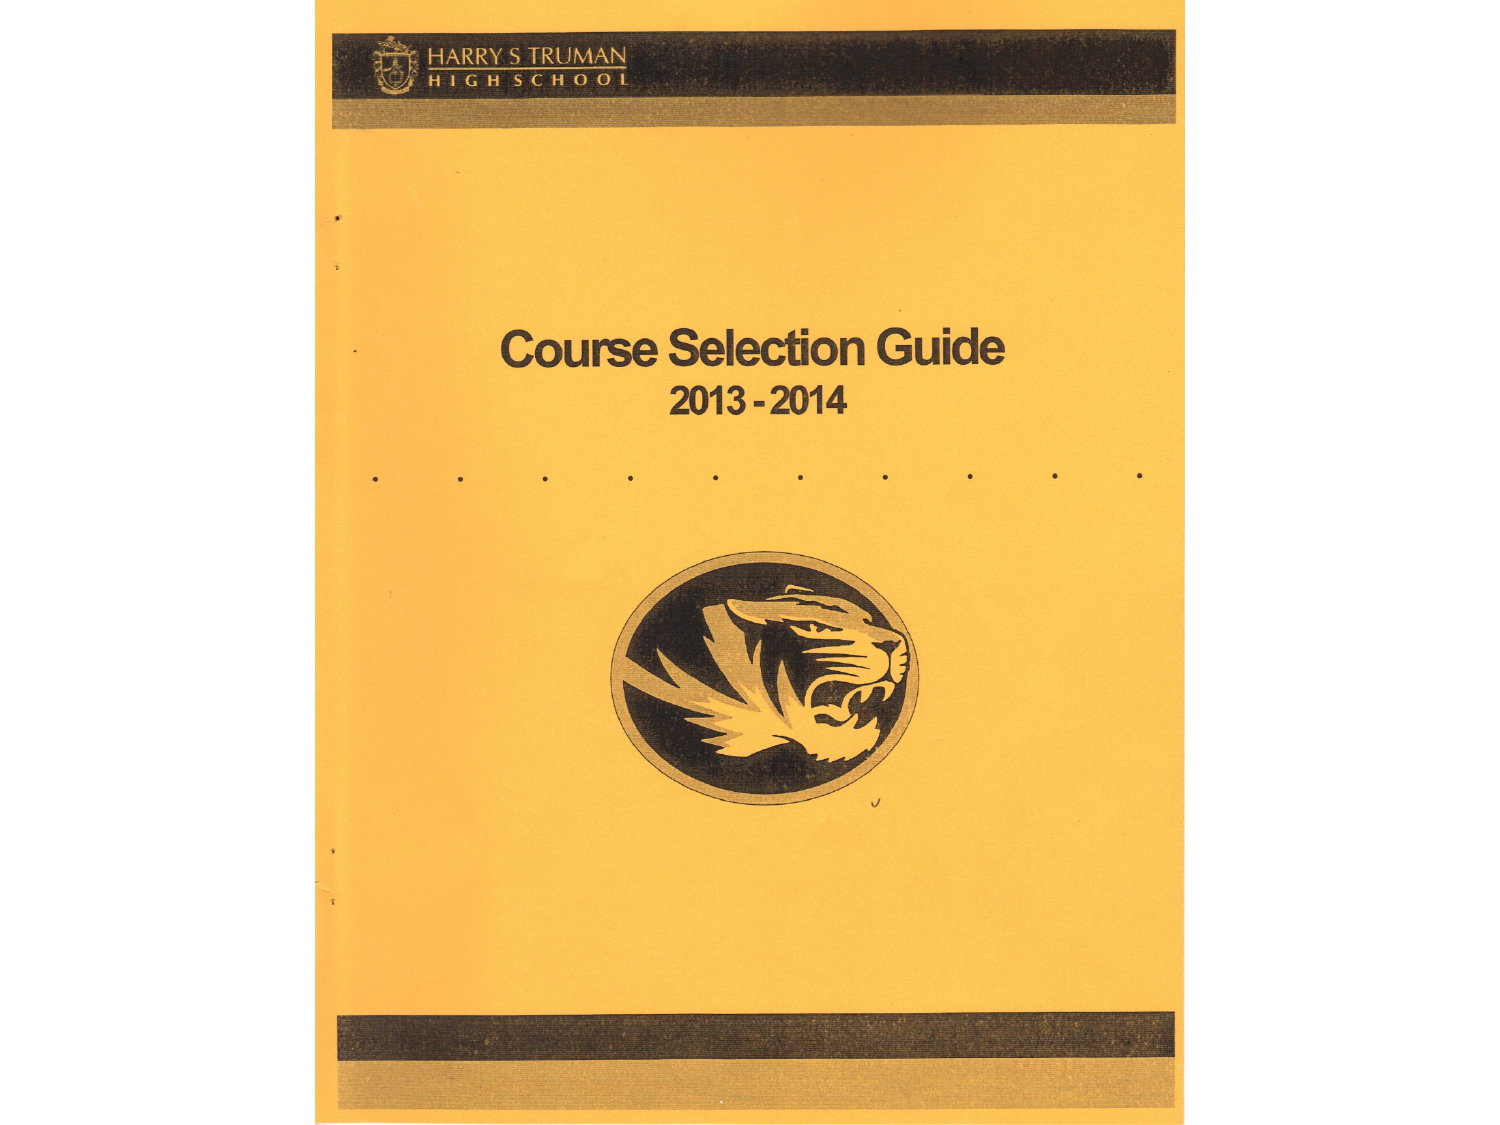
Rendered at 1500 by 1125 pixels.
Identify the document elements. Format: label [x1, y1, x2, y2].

picture [315, 0, 1185, 1125]
